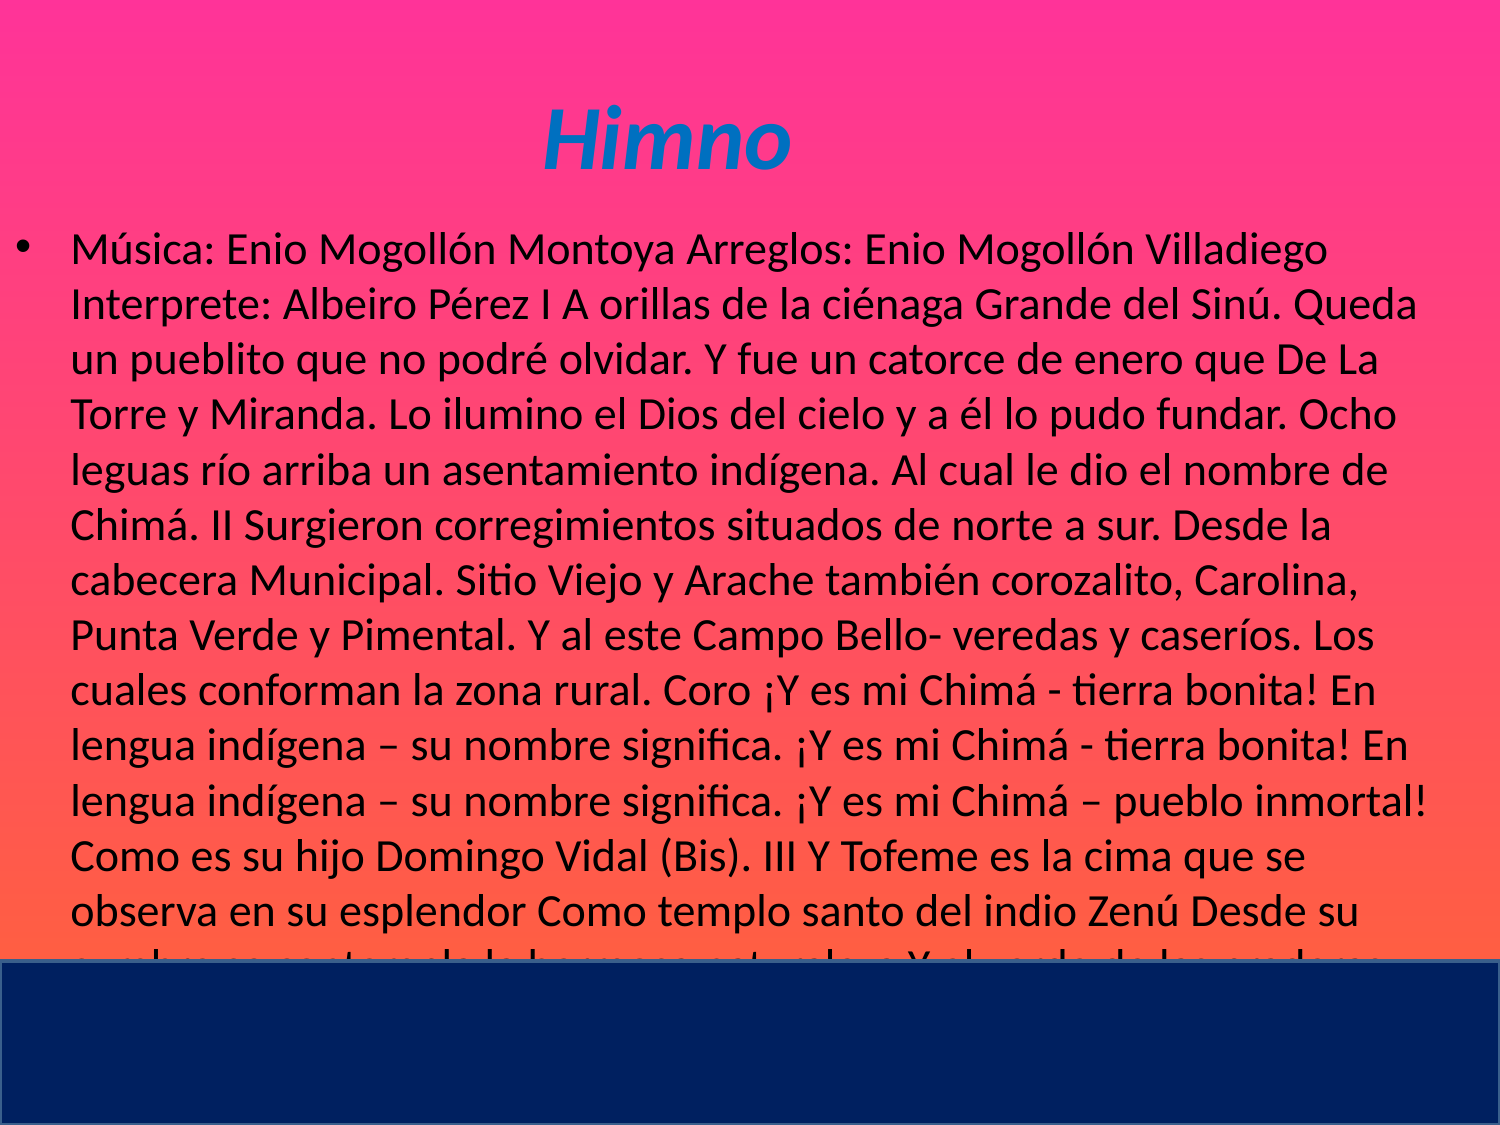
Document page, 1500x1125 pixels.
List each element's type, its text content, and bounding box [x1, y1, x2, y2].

list Música: Enio Mogollón Montoya Arreglos: Enio Mogollón Villadiego Interprete: Albeiro Pérez I A orillas de la ciénaga Grande del Sinú. Queda un pueblito que no podré olvidar. Y fue un catorce de enero que De La Torre y Miranda. Lo ilumino el Dios del cielo y a él lo pudo fundar. Ocho leguas río arriba un asentamiento indígena. Al cual le dio el nombre de Chimá. II Surgieron corregimientos situados de norte a sur. Desde la cabecera Municipal. Sitio Viejo y Arache también corozalito, Carolina, Punta Verde y Pimental. Y al este Campo Bello- veredas y caseríos. Los cuales conforman la zona rural. Coro ¡Y es mi Chimá - tierra bonita! En lengua indígena – su nombre significa. ¡Y es mi Chimá - tierra bonita! En lengua indígena – su nombre significa. ¡Y es mi Chimá – pueblo inmortal! Como es su hijo Domingo Vidal (Bis). III Y Tofeme es la cima que se observa en su esplendor Como templo santo del indio Zenú Desde su cumbre se contempla la hermosa naturaleza Y el verde de las praderas del Sinú. Se divisa el Aguas Prietas, flora y fauna de mi tierra Y Dios en el cielo que es la luz [0, 210, 1465, 959]
text_box [0, 959, 1500, 1125]
text_box Himno [527, 70, 1348, 195]
